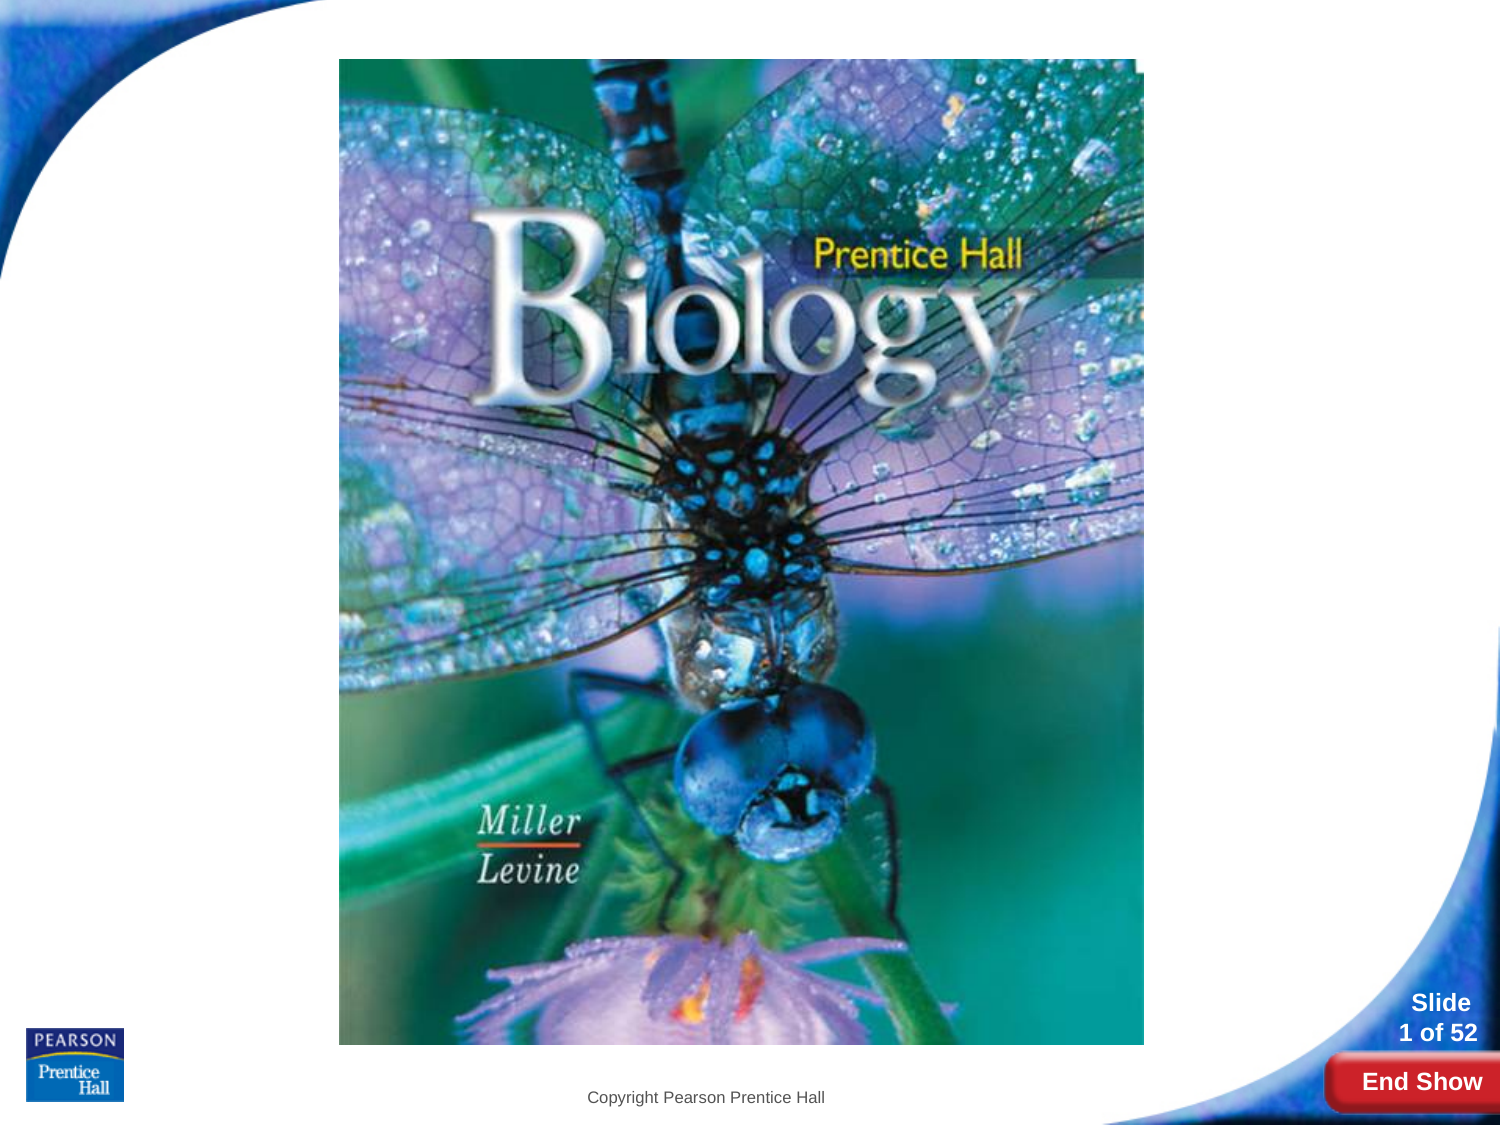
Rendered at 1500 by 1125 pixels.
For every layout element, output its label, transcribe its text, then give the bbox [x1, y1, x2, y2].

title Biology [268, 0, 1344, 207]
picture [0, 0, 1500, 1125]
footer Copyright Pearson Prentice Hall [468, 1078, 945, 1105]
